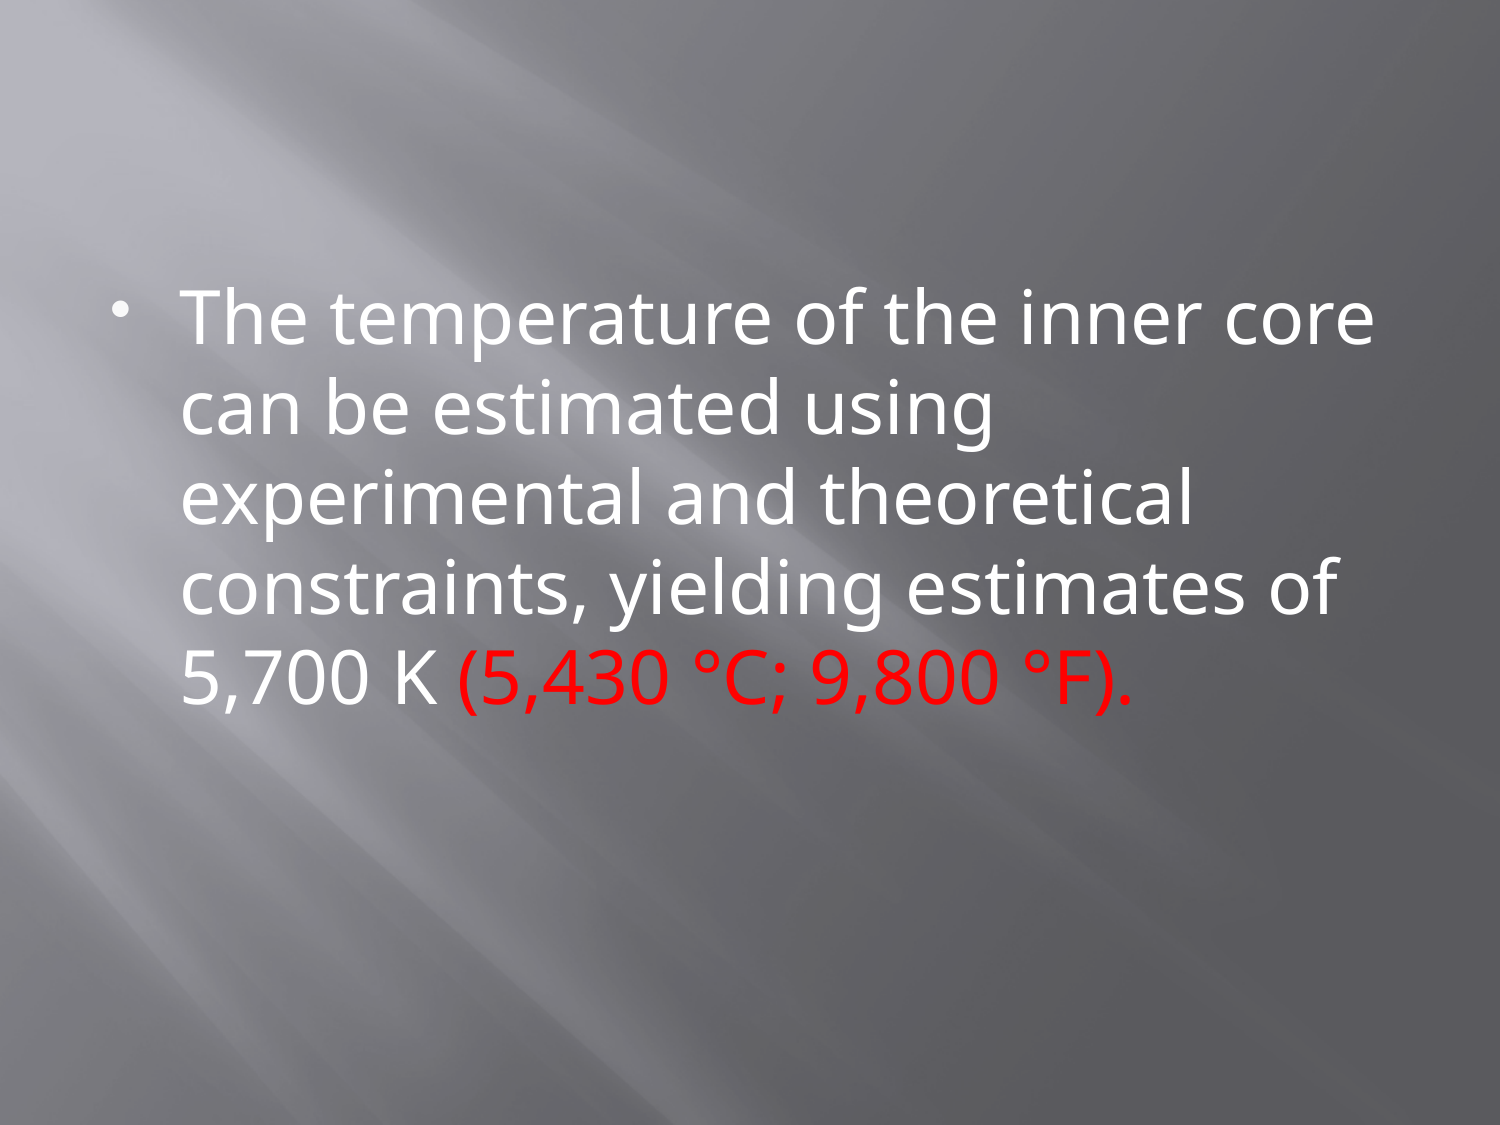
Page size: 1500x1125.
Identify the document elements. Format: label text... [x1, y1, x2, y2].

list The temperature of the inner core can be estimated using experimental and theoretical constraints, yielding estimates of 5,700 K (5,430 °C; 9,800 °F). [75, 262, 1425, 1035]
